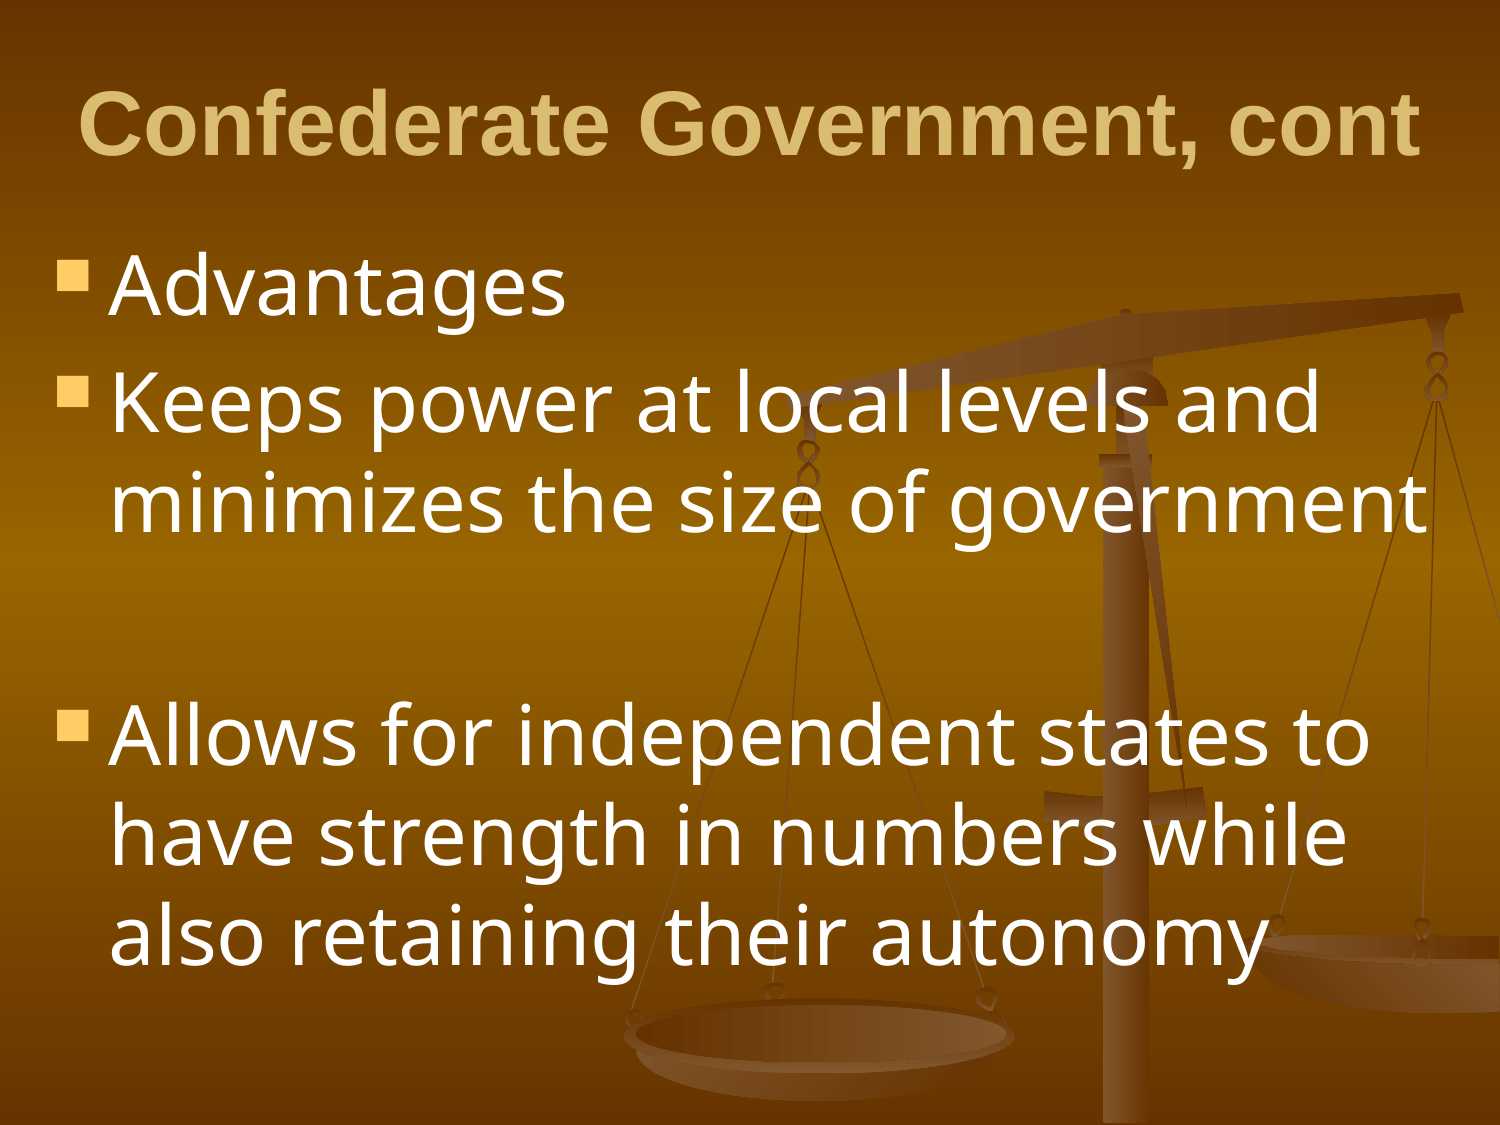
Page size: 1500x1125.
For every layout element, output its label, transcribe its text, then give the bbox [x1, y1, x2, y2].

list Advantages Keeps power at local levels and minimizes the size of government Allows for independent states to have strength in numbers while also retaining their autonomy [37, 224, 1463, 1063]
title Confederate Government, cont [37, 24, 1463, 213]
